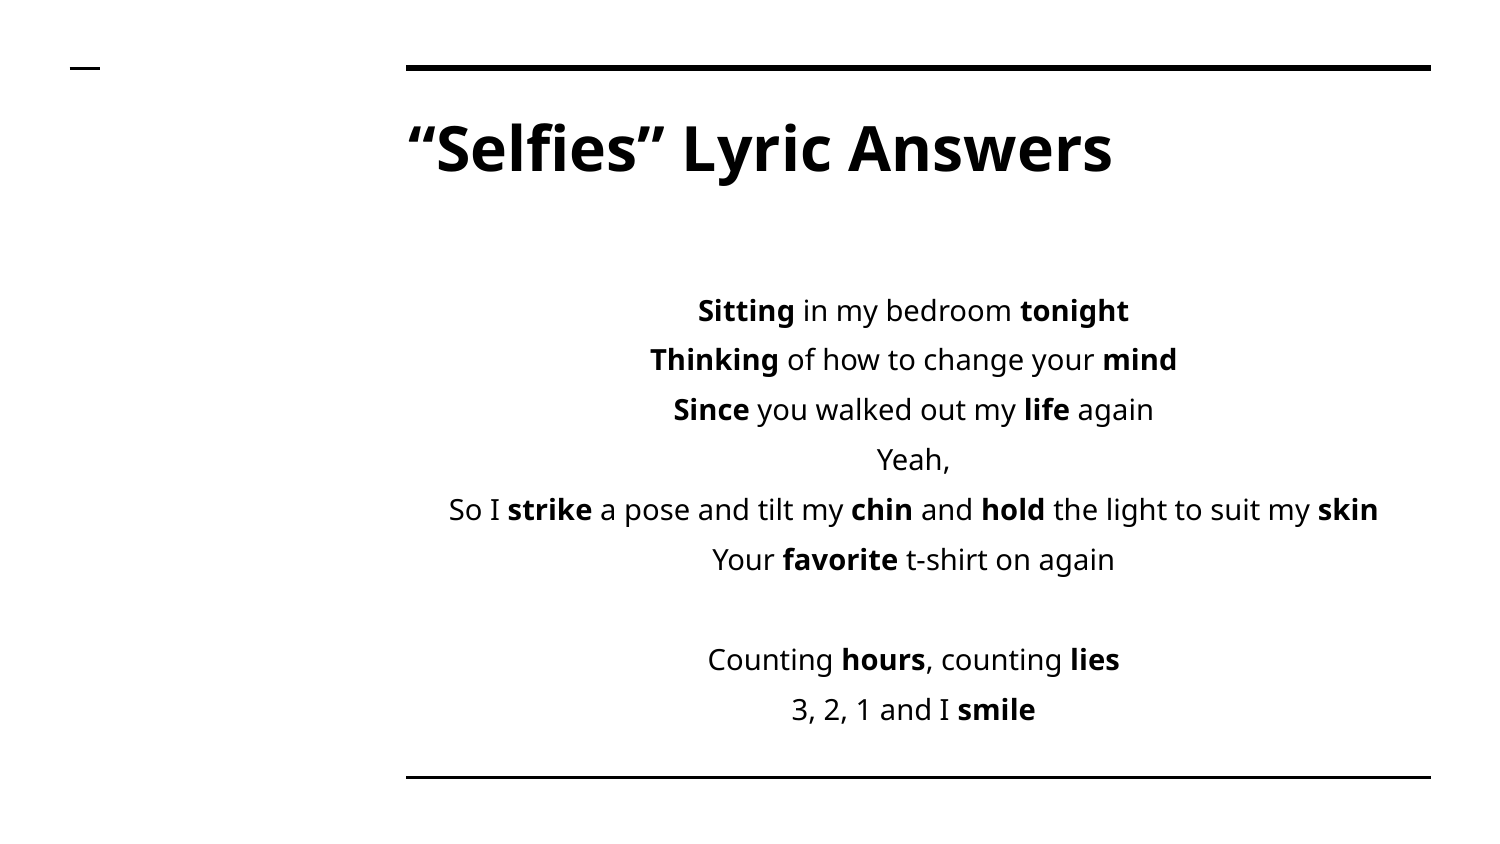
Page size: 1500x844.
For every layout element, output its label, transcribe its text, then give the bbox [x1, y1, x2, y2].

list Sitting in my bedroom tonight Thinking of how to change your mind Since you walked out my life again Yeah, So I strike a pose and tilt my chin and hold the light to suit my skin Your favorite t-shirt on again Counting hours, counting lies 3, 2, 1 and I smile [395, 261, 1433, 755]
title “Selfies” Lyric Answers [393, 94, 1431, 199]
